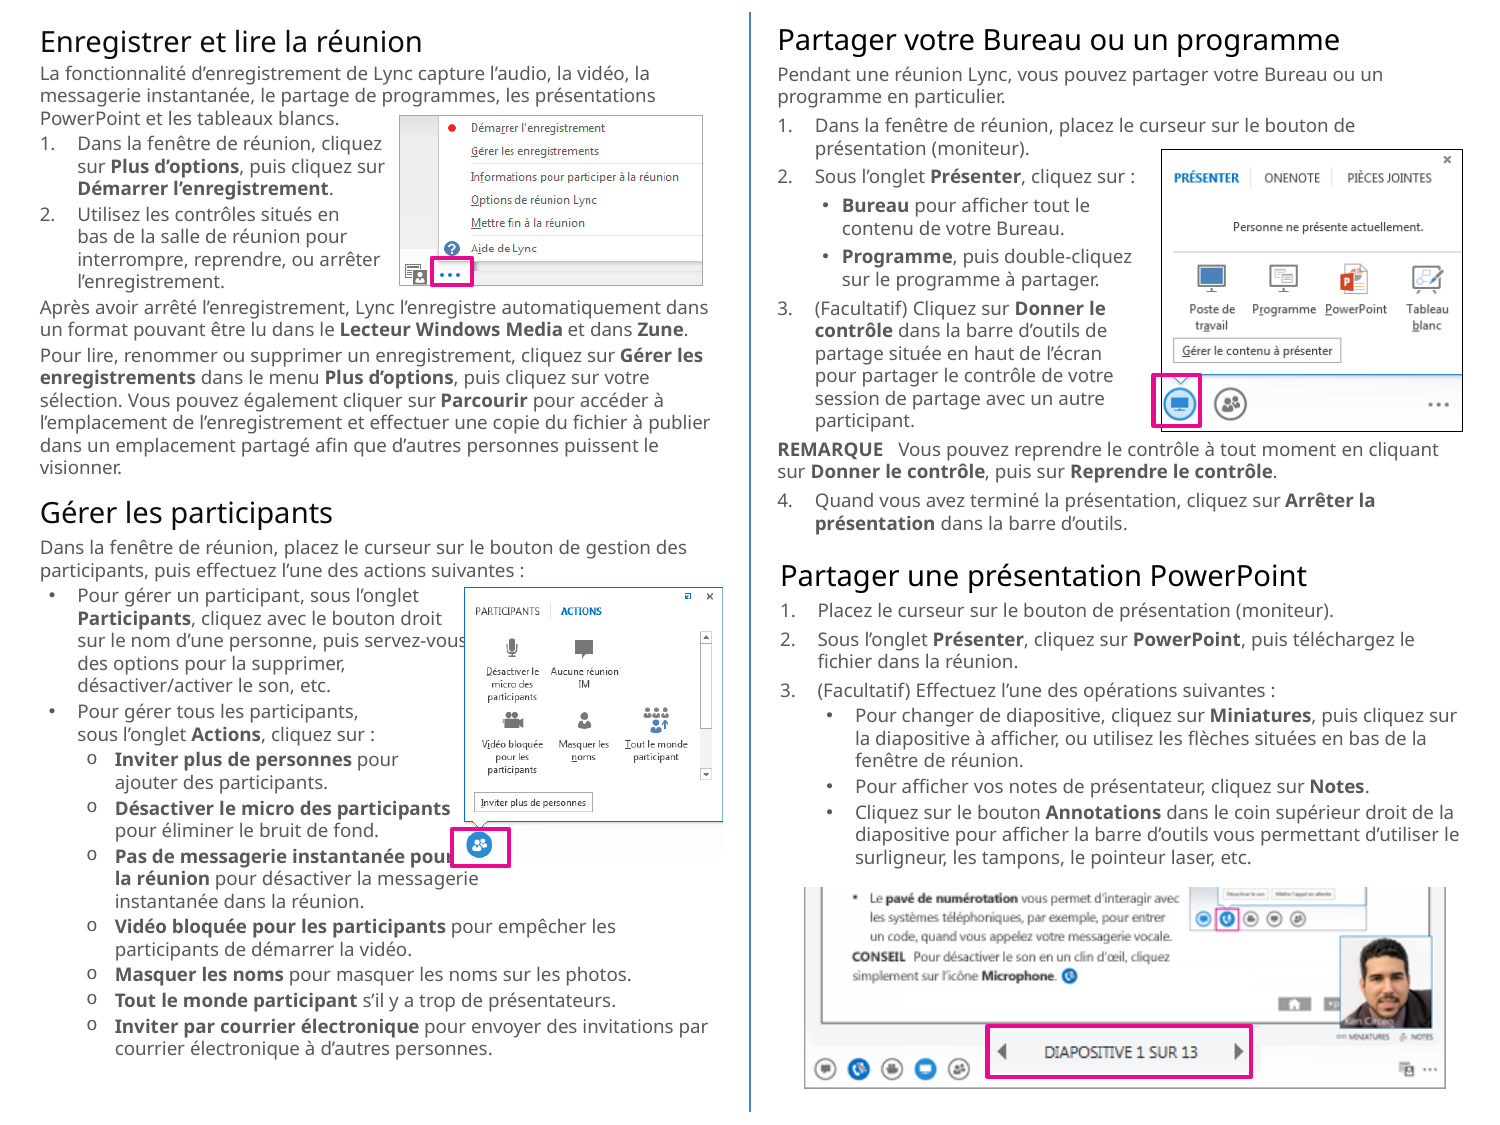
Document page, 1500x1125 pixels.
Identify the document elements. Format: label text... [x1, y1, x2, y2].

text_box Partager votre Bureau ou un programme Pendant une réunion Lync, vous pouvez partager votre Bureau ou un programme en particulier. Dans la fenêtre de réunion, placez le curseur sur le bouton de présentation (moniteur). Sous l’onglet Présenter, cliquez sur : Bureau pour afficher tout le contenu de votre Bureau. Programme, puis double-cliquez sur le programme à partager. (Facultatif) Cliquez sur Donner le contrôle dans la barre d’outils de partage située en haut de l’écran pour partager le contrôle de votre session de partage avec un autre participant. REMARQUE Vous pouvez reprendre le contrôle à tout moment en cliquant sur Donner le contrôle, puis sur Reprendre le contrôle. Quand vous avez terminé la présentation, cliquez sur Arrêter la présentation dans la barre d’outils. [762, 14, 1463, 542]
picture [399, 114, 703, 285]
text_box Partager une présentation PowerPoint Placez le curseur sur le bouton de présentation (moniteur). Sous l’onglet Présenter, cliquez sur PowerPoint, puis téléchargez le fichier dans la réunion. (Facultatif) Effectuez l’une des opérations suivantes : Pour changer de diapositive, cliquez sur Miniatures, puis cliquez sur la diapositive à afficher, ou utilisez les flèches situées en bas de la fenêtre de réunion. Pour afficher vos notes de présentateur, cliquez sur Notes. Cliquez sur le bouton Annotations dans le coin supérieur droit de la diapositive pour afficher la barre d’outils vous permettant d’utiliser le surligneur, les tampons, le pointeur laser, etc. [765, 549, 1488, 876]
text_box Gérer les participants Dans la fenêtre de réunion, placez le curseur sur le bouton de gestion des participants, puis effectuez l’une des actions suivantes : Pour gérer un participant, sous l’onglet Participants, cliquez avec le bouton droit sur le nom d’une personne, puis servez-vous des options pour la supprimer, désactiver/activer le son, etc. Pour gérer tous les participants, sous l’onglet Actions, cliquez sur : Inviter plus de personnes pour ajouter des participants. Désactiver le micro des participants pour éliminer le bruit de fond. Pas de messagerie instantanée pour la réunion pour désactiver la messagerie instantanée dans la réunion. Vidéo bloquée pour les participants pour empêcher les participants de démarrer la vidéo. Masquer les noms pour masquer les noms sur les photos. Tout le monde participant s’il y a trop de présentateurs. Inviter par courrier électronique pour envoyer des invitations par courrier électronique à d’autres personnes. [24, 487, 725, 1067]
picture [1160, 149, 1463, 432]
text_box [450, 827, 465, 868]
text_box [1151, 373, 1155, 428]
text_box Enregistrer et lire la réunion La fonctionnalité d’enregistrement de Lync capture l’audio, la vidéo, la messagerie instantanée, le partage de programmes, les présentations PowerPoint et les tableaux blancs. Dans la fenêtre de réunion, cliquez sur Plus d’options, puis cliquez sur Démarrer l’enregistrement. Utilisez les contrôles situés en bas de la salle de réunion pour interrompre, reprendre, ou arrêter l’enregistrement. Après avoir arrêté l’enregistrement, Lync l’enregistre automatiquement dans un format pouvant être lu dans le Lecteur Windows Media et dans Zune. Pour lire, renommer ou supprimer un enregistrement, cliquez sur Gérer les enregistrements dans le menu Plus d’options, puis cliquez sur votre sélection. Vous pouvez également cliquer sur Parcourir pour accéder à l’emplacement de l’enregistrement et effectuer une copie du fichier à publier dans un emplacement partagé afin que d’autres personnes puissent le visionner. [24, 15, 738, 486]
picture [464, 587, 724, 860]
picture [804, 887, 1447, 1089]
